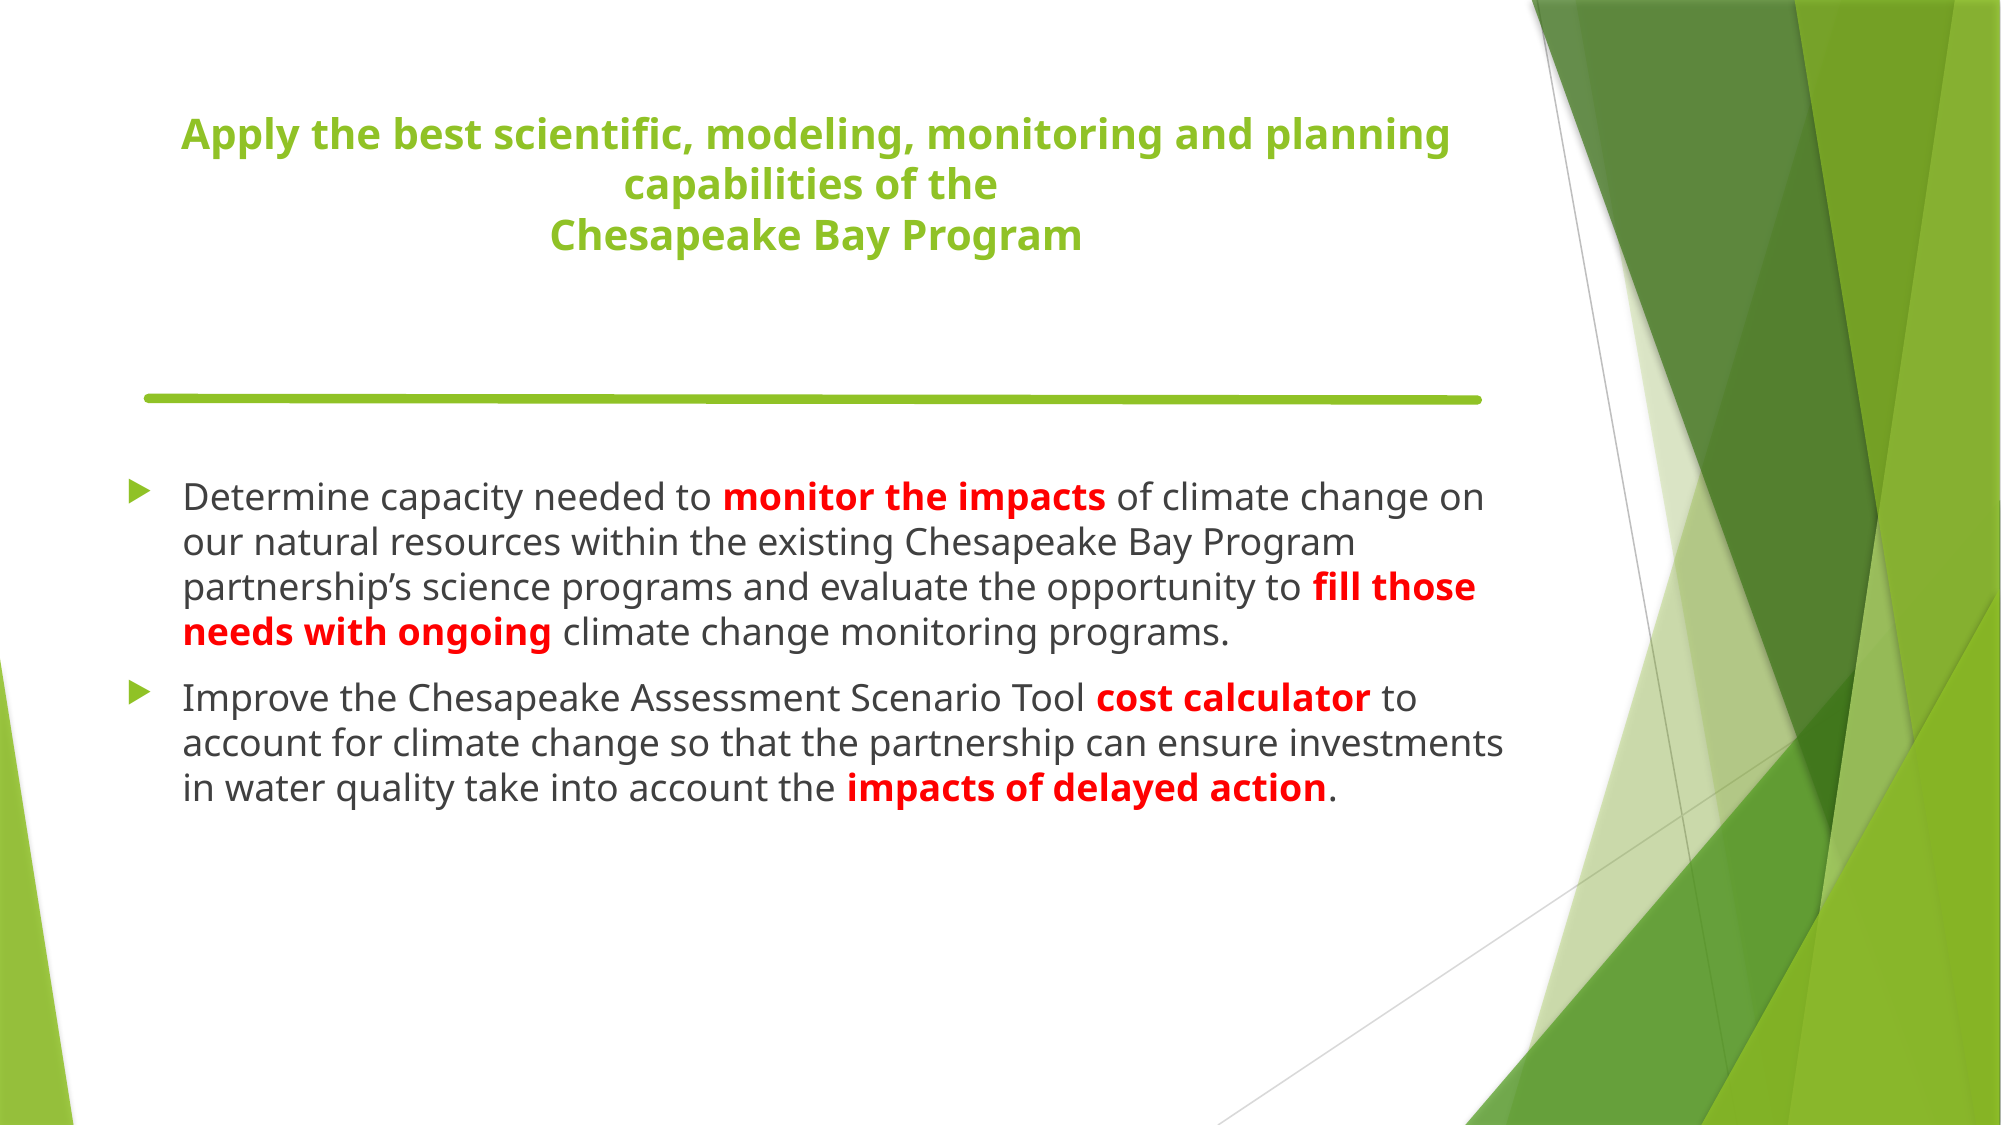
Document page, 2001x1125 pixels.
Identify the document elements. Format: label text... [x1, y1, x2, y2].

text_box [147, 397, 1478, 401]
title Apply the best scientific, modeling, monitoring and planning capabilities of the Chesapeake Bay Program [111, 99, 1522, 317]
list Determine capacity needed to monitor the impacts of climate change on our natural resources within the existing Chesapeake Bay Program partnership’s science programs and evaluate the opportunity to fill those needs with ongoing climate change monitoring programs. Improve the Chesapeake Assessment Scenario Tool cost calculator to account for climate change so that the partnership can ensure investments in water quality take into account the impacts of delayed action. [111, 399, 1522, 1037]
